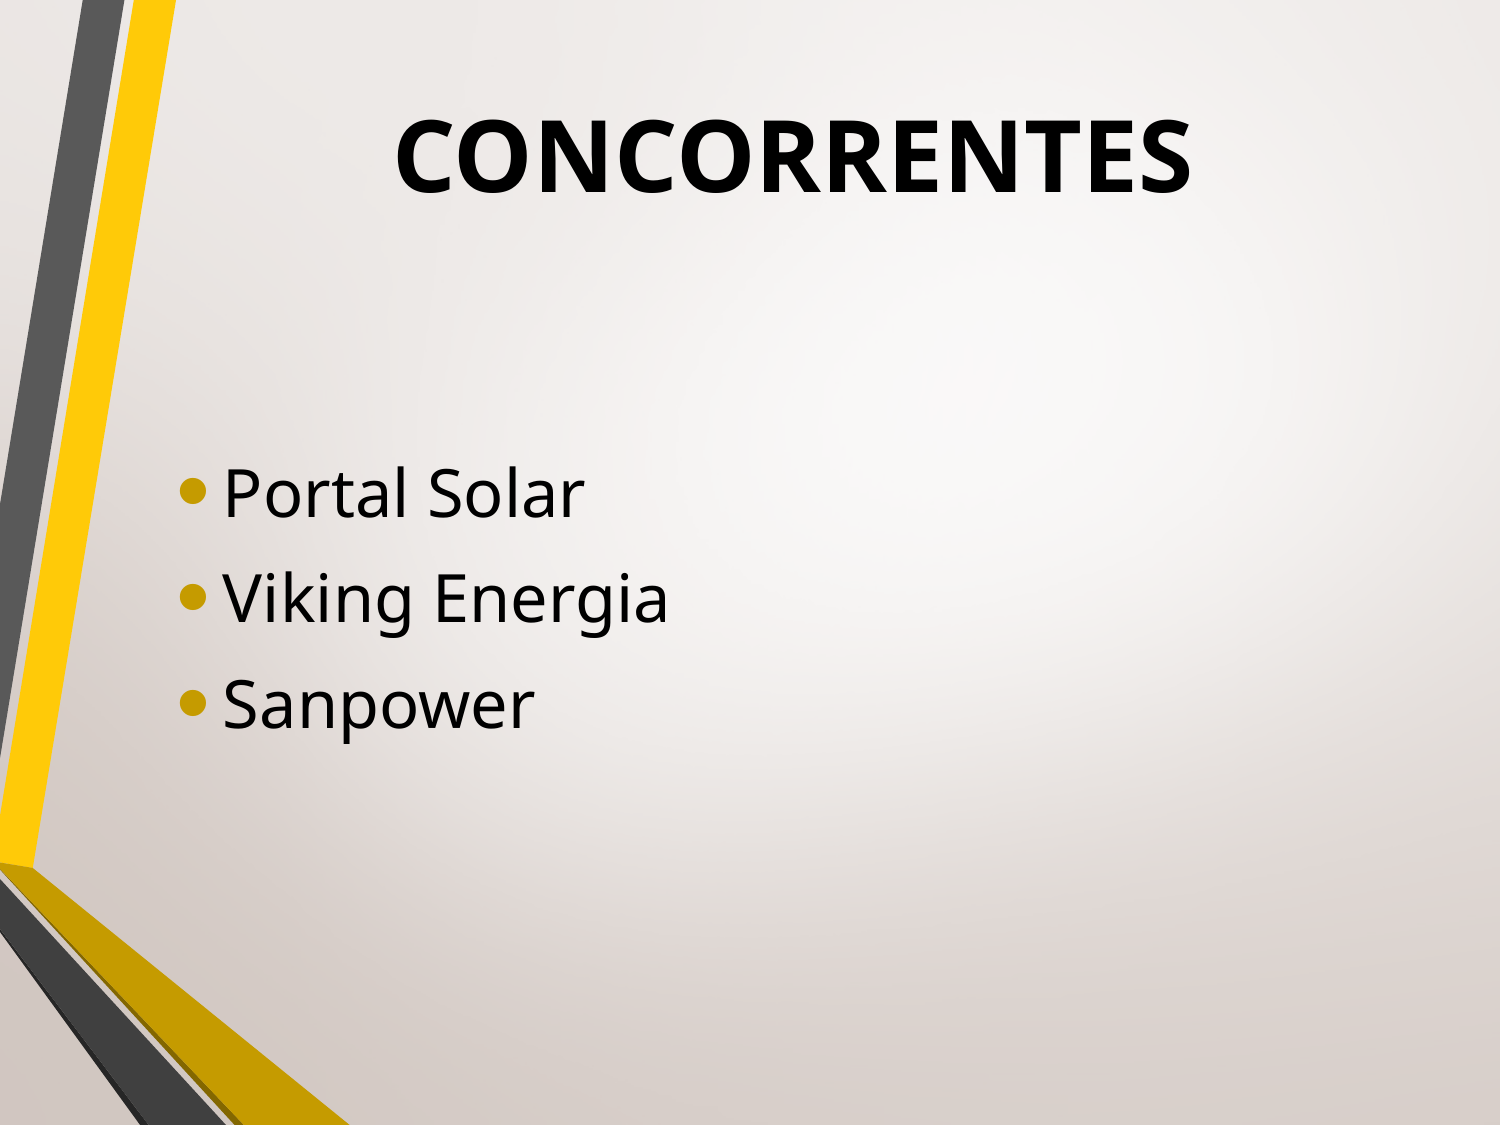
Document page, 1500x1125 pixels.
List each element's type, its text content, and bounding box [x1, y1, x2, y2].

title CONCORRENTES [161, 56, 1425, 248]
list Portal Solar Viking Energia Sanpower [161, 322, 1425, 870]
